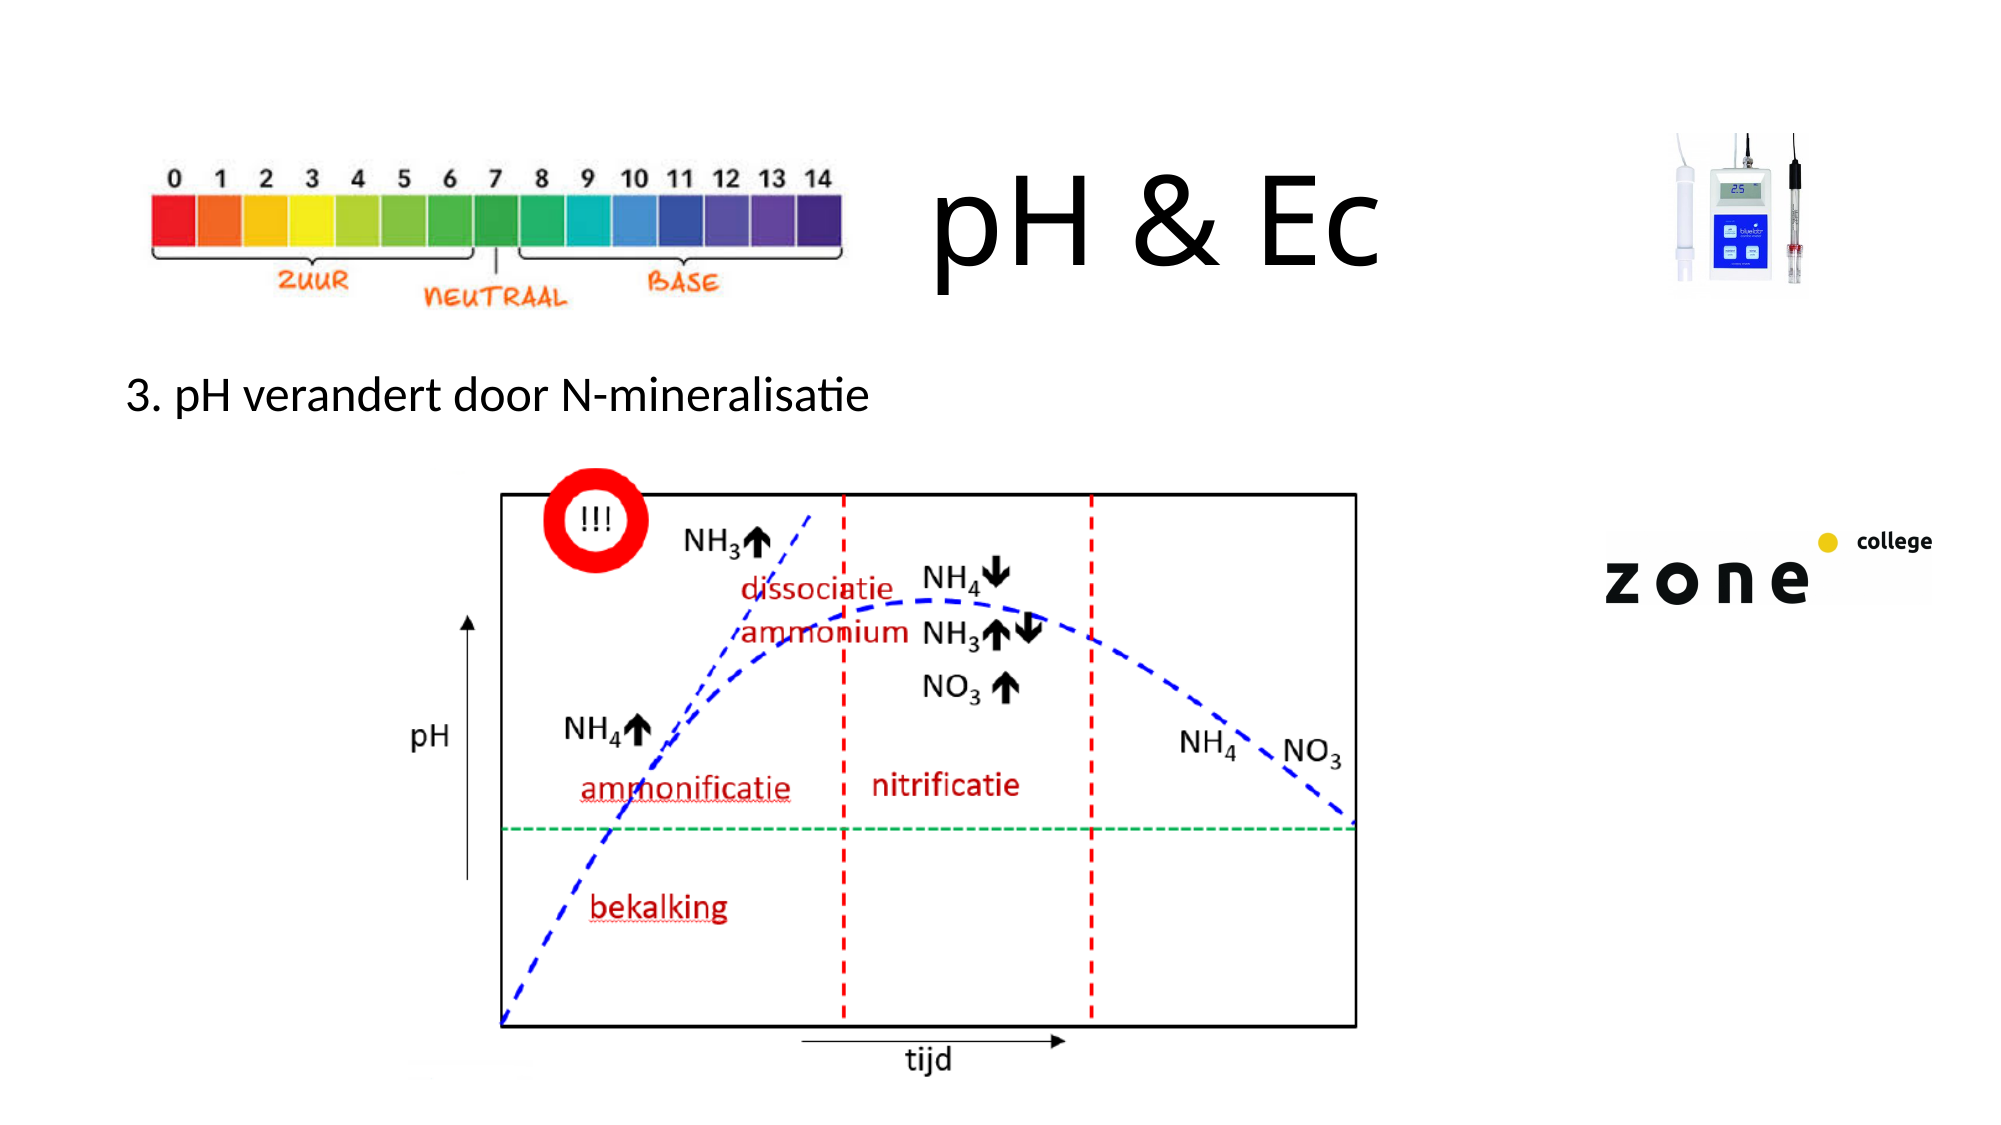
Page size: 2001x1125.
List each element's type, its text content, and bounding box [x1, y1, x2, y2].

picture [369, 467, 1397, 1083]
picture [136, 147, 860, 318]
picture [1606, 531, 1932, 605]
text_box pH & Ec [912, 133, 1399, 298]
picture [1654, 133, 1821, 299]
text_box 3. pH verandert door N-mineralisatie [110, 354, 886, 430]
